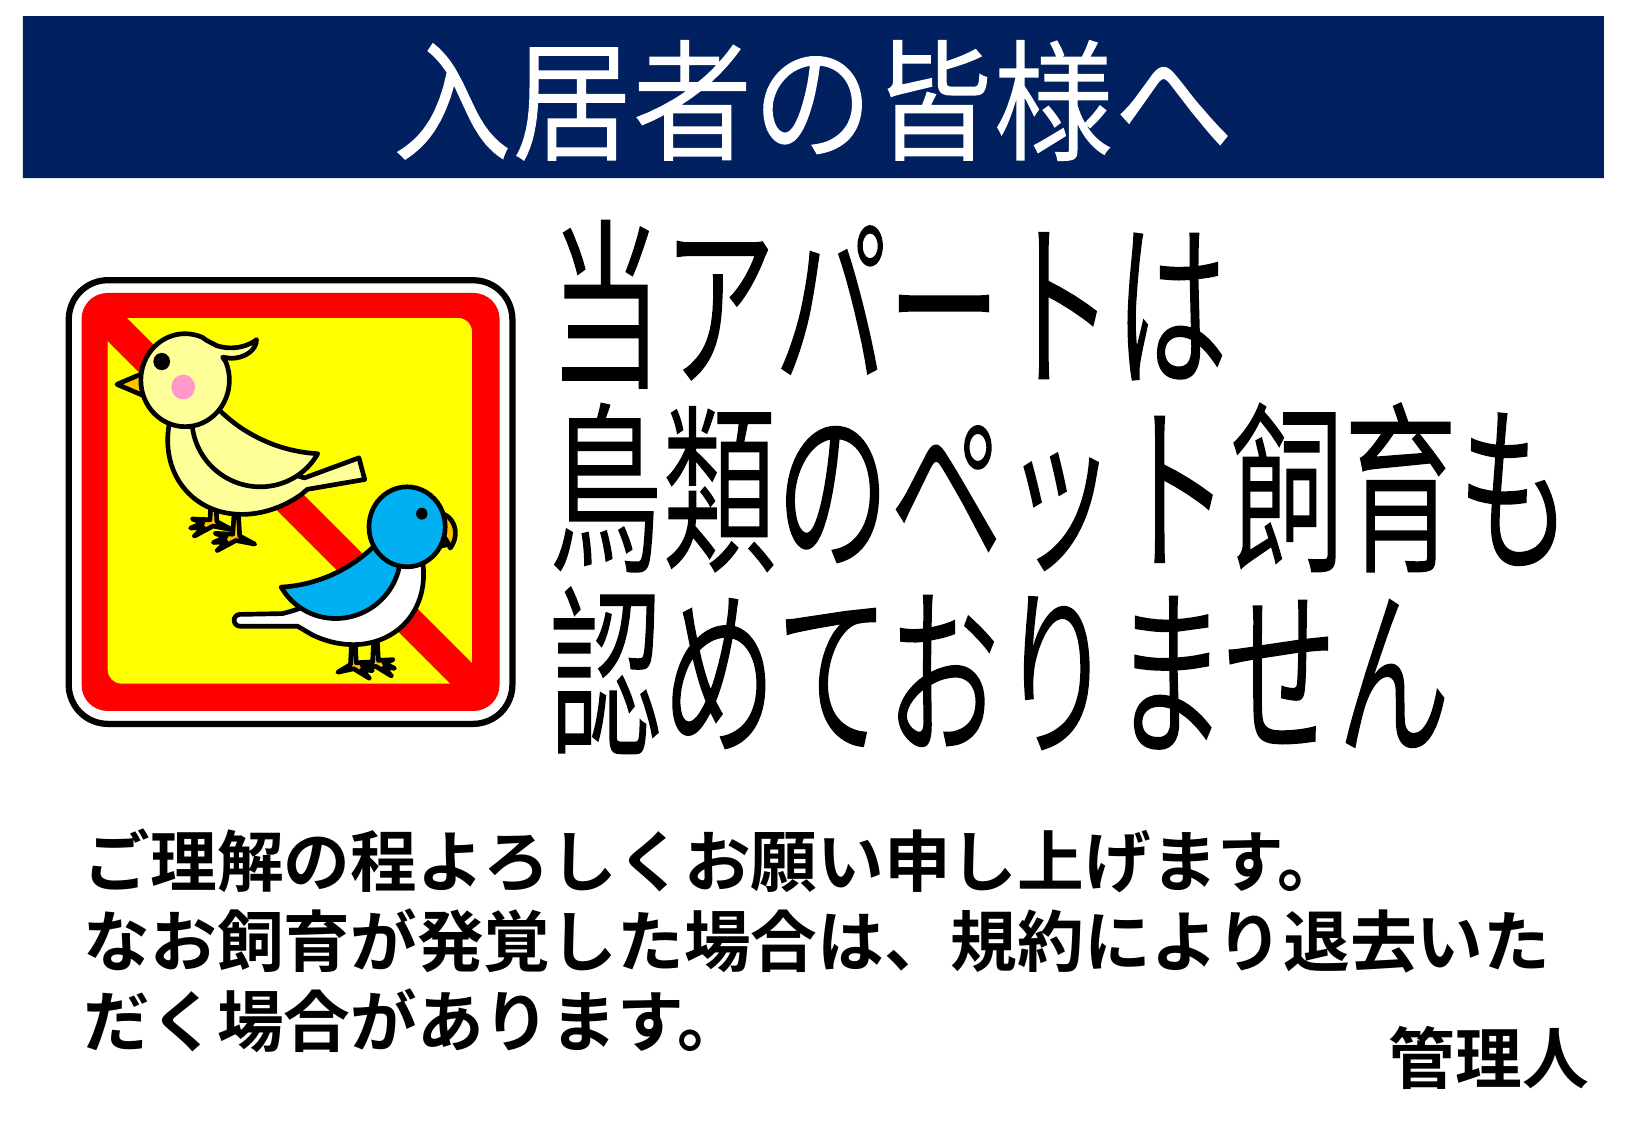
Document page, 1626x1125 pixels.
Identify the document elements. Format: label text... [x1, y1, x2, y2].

text_box 管理人 [566, 1009, 1604, 1105]
text_box [21, 14, 1606, 180]
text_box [68, 279, 513, 725]
text_box ご理解の程よろしくお願い申し上げます。 なお飼育が発覚した場合は、規約により退去いただく場合があります。 [68, 812, 1569, 1068]
